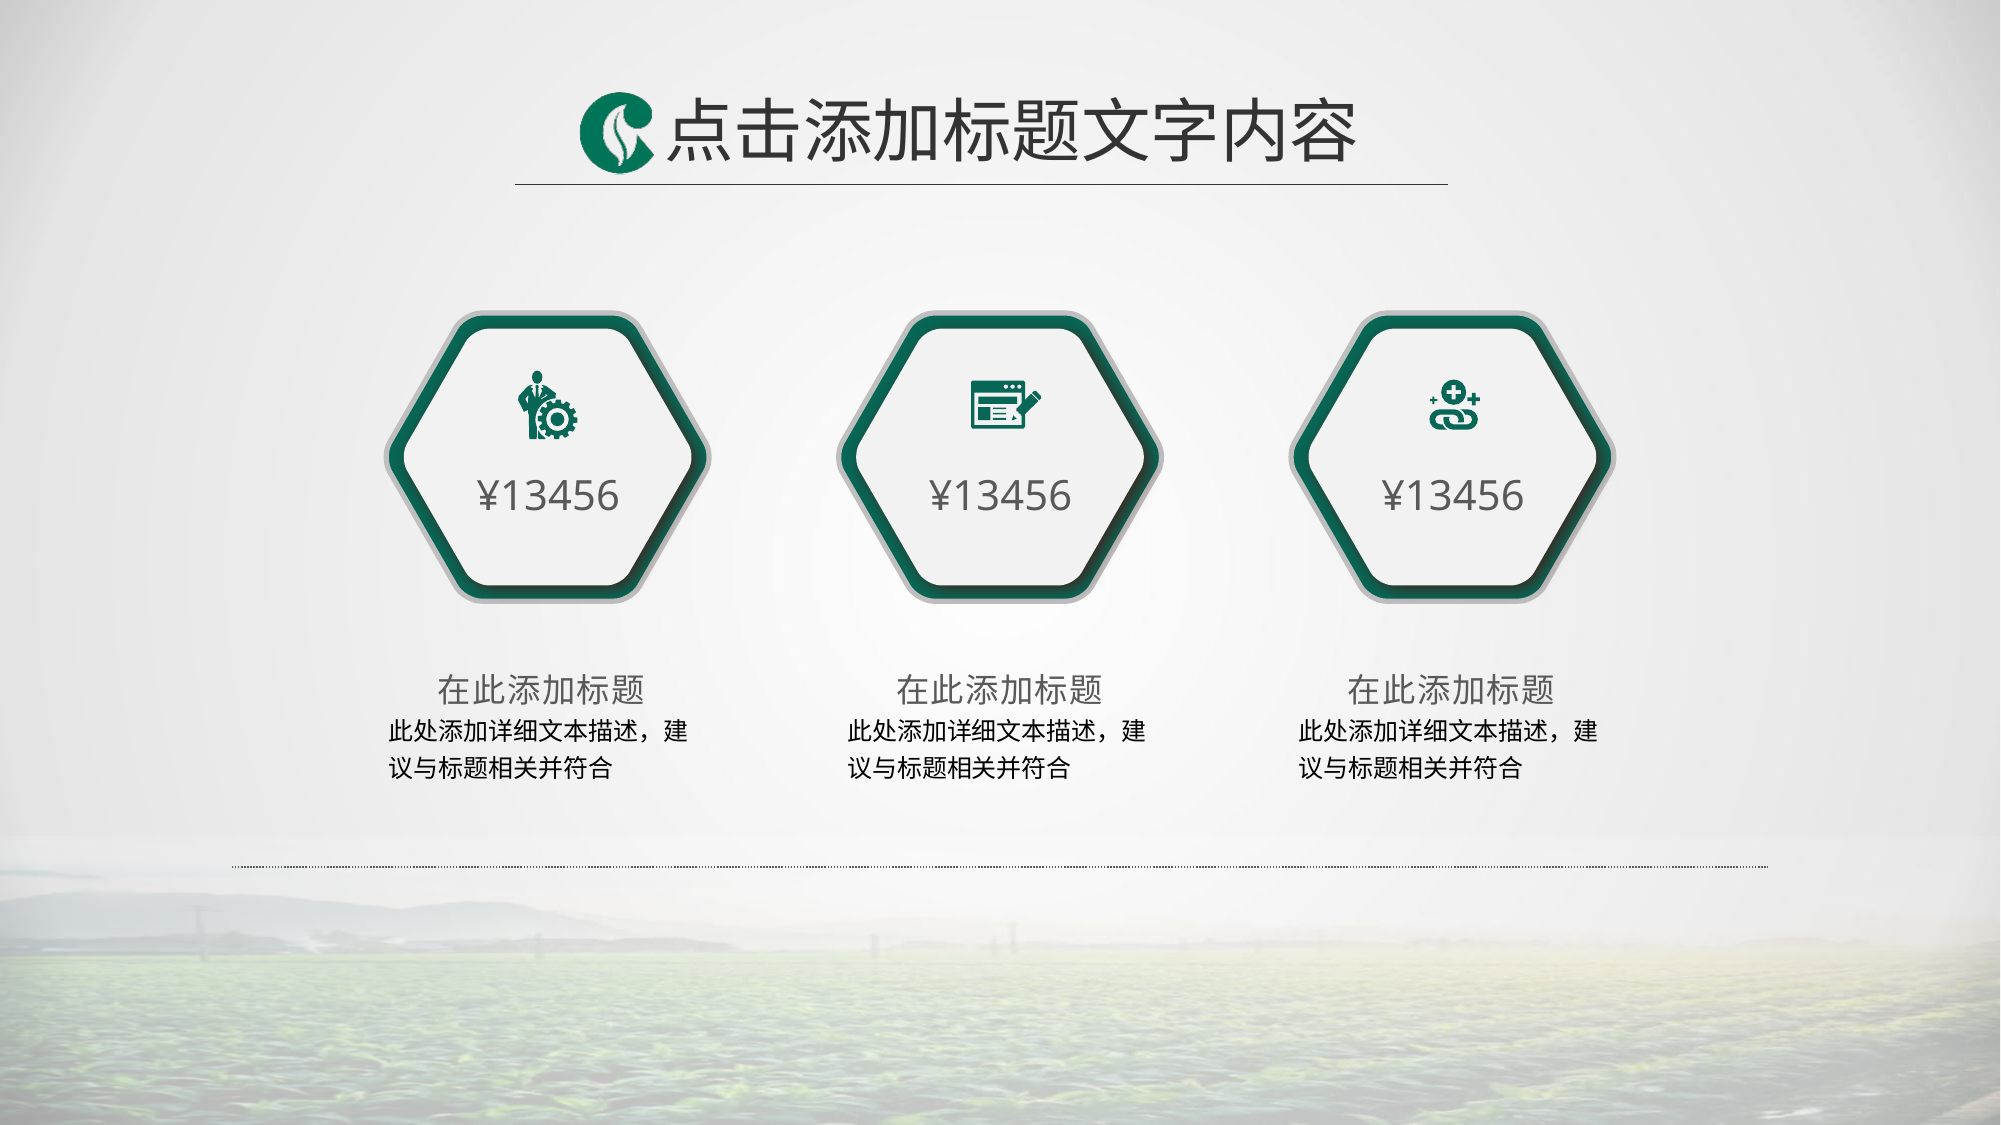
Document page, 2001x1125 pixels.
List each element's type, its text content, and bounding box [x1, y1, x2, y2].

text_box 点击添加标题文字内容 [641, 80, 1382, 179]
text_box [1429, 379, 1481, 431]
text_box [384, 310, 712, 604]
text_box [806, 661, 1193, 791]
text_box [348, 661, 735, 791]
text_box [854, 326, 1146, 588]
text_box ¥13456 [913, 461, 1088, 527]
picture [0, 0, 2001, 1125]
text_box [836, 310, 1164, 604]
text_box [1288, 310, 1616, 604]
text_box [517, 370, 578, 440]
text_box ¥13456 [461, 461, 636, 527]
text_box ¥13456 [1366, 461, 1540, 527]
text_box [1306, 326, 1599, 588]
text_box [401, 326, 694, 588]
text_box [1258, 661, 1645, 791]
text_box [970, 380, 1042, 429]
